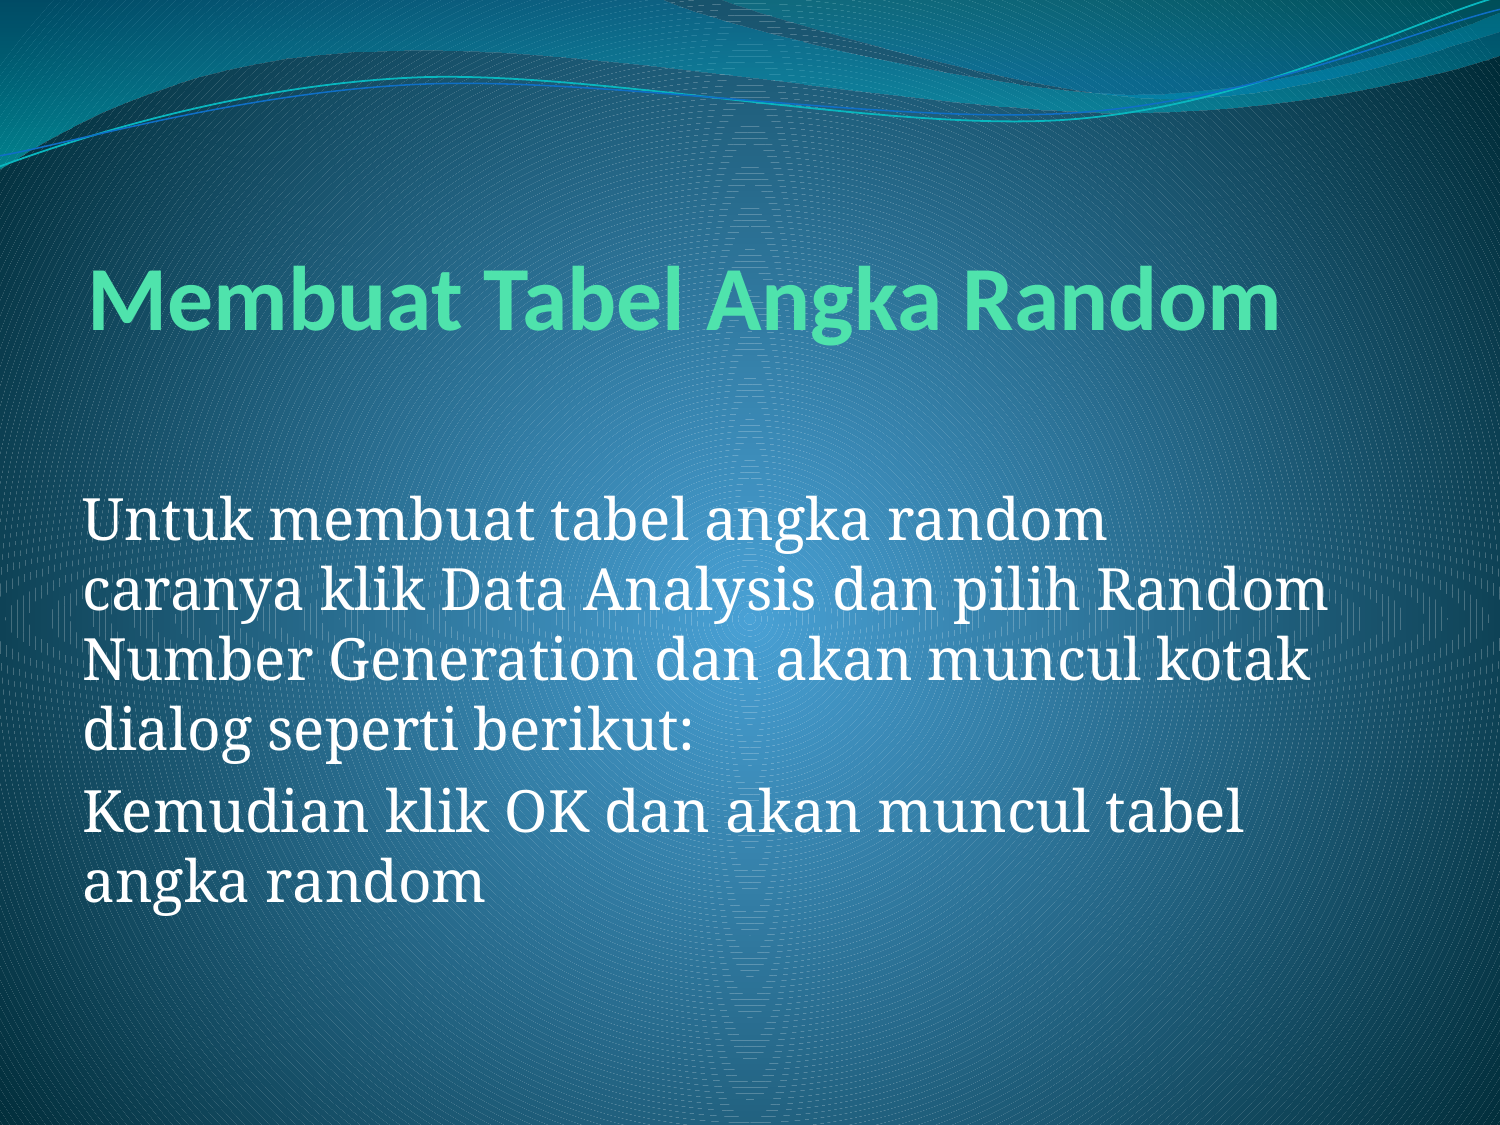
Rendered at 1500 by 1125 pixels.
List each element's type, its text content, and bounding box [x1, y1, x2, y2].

list Untuk membuat tabel angka random caranya klik Data Analysis dan pilih Random Number Generation dan akan muncul kotak dialog seperti berikut: Kemudian klik OK dan akan muncul tabel angka random [75, 474, 1350, 723]
title Membuat Tabel Angka Random [87, 125, 1363, 349]
